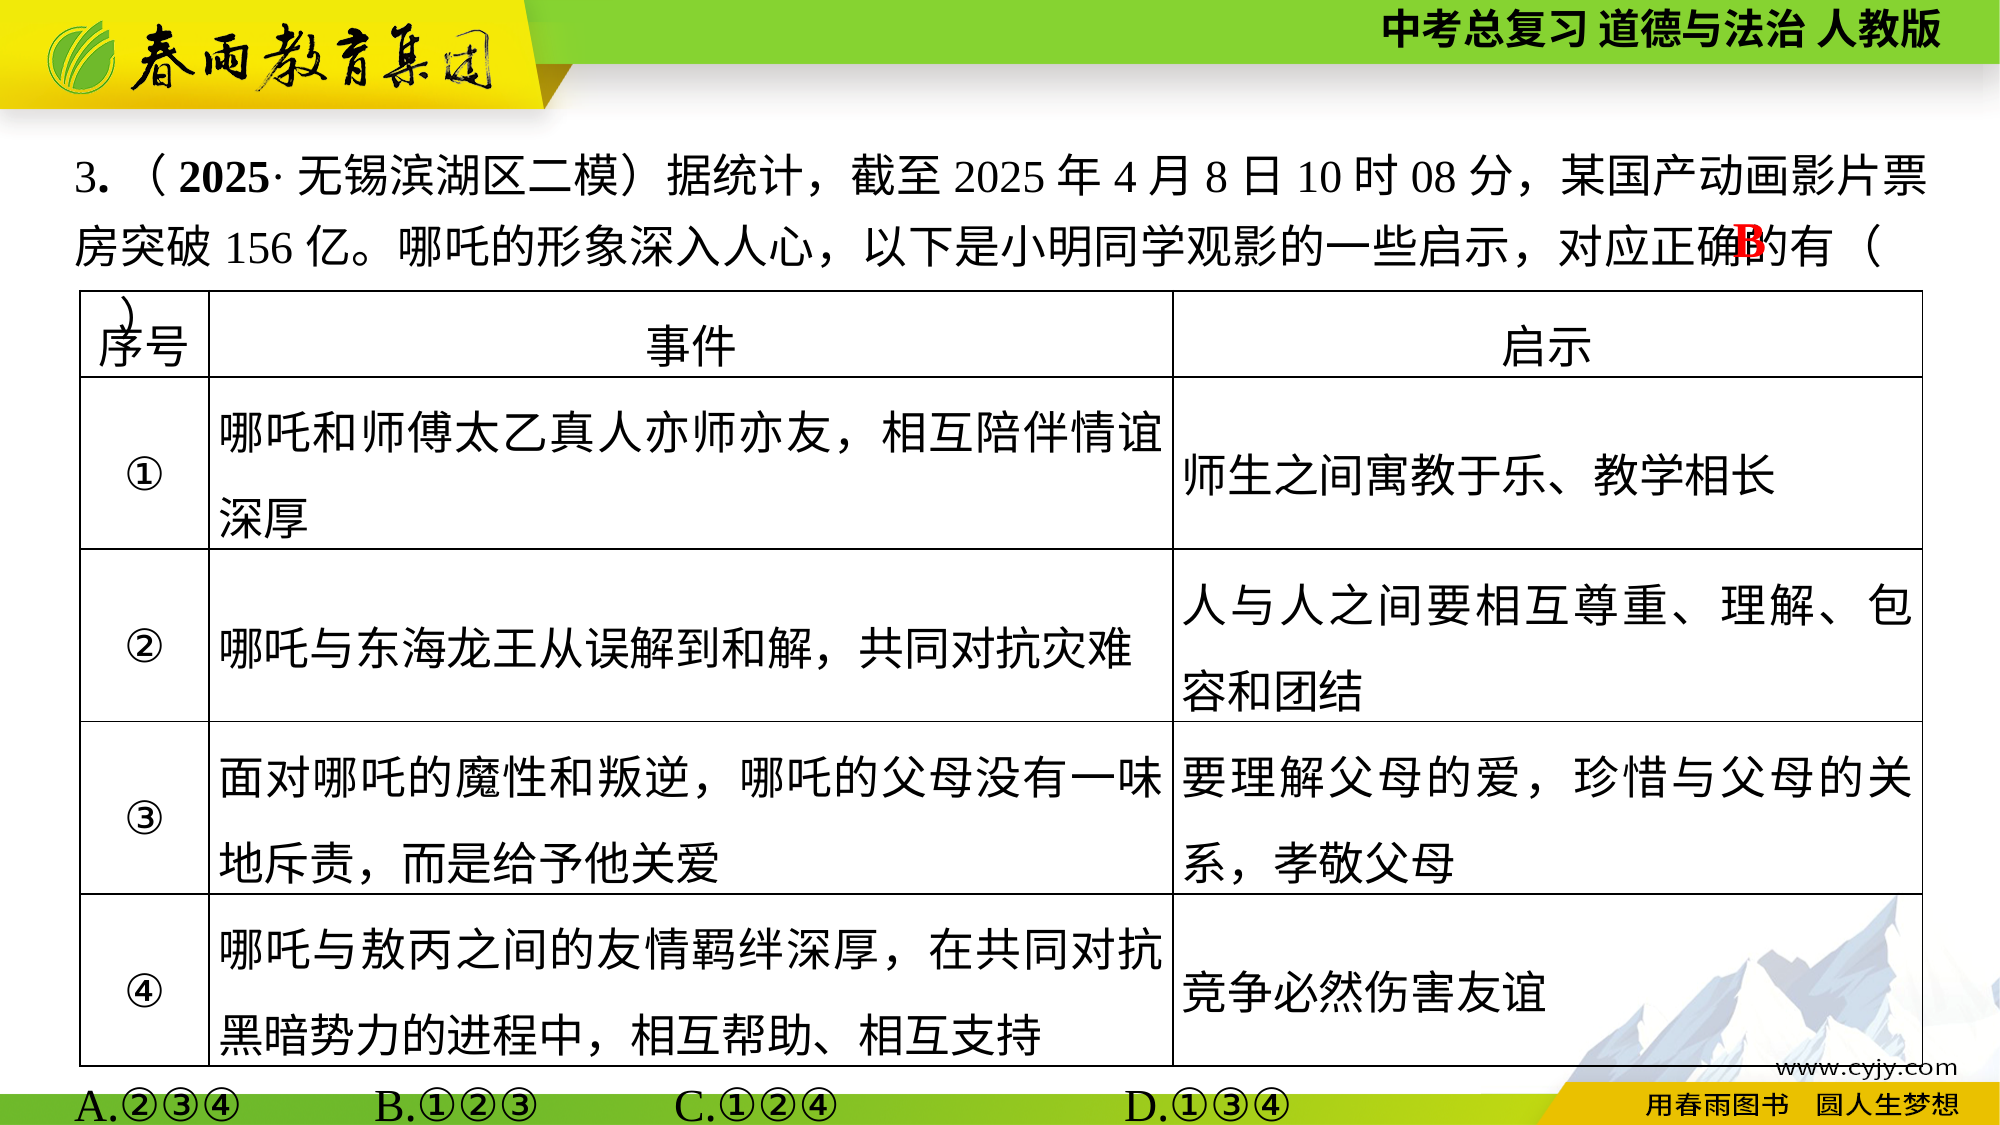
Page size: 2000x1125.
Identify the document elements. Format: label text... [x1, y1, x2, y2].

table_cell 哪吒与敖丙之间的友情羁绊深厚，在共同对抗黑暗势力的进程中，相互帮助、相互支持 [210, 895, 1172, 1065]
table_cell ② [81, 550, 208, 721]
table_cell 竞争必然伤害友谊 [1174, 895, 1922, 1065]
table_header 启示 [1174, 292, 1922, 376]
table_cell 要理解父母的爱，珍惜与父母的关系，孝敬父母 [1174, 722, 1922, 893]
picture [0, 0, 2000, 1125]
table_cell 师生之间寓教于乐、教学相长 [1174, 378, 1922, 548]
table_cell 哪吒与东海龙王从误解到和解，共同对抗灾难 [210, 550, 1172, 721]
text_box B [1718, 200, 1782, 276]
table_header 事件 [210, 292, 1172, 376]
table_cell ① [81, 378, 208, 548]
list 3.（2025·无锡滨湖区二模）据统计，截至2025年4月8日10时08分，某国产动画影片票房突破156亿。哪吒的形象深入人心，以下是小明同学观影的一些启示，对应正确的有（ ） A.②③④ B.①②③ C.①②④ D.①③④ [59, 122, 1944, 1077]
table_cell ③ [81, 722, 208, 893]
table_header 序号 [81, 292, 208, 376]
table_cell 人与人之间要相互尊重、理解、包容和团结 [1174, 550, 1922, 721]
table_cell 面对哪吒的魔性和叛逆，哪吒的父母没有一味地斥责，而是给予他关爱 [210, 722, 1172, 893]
table_cell 哪吒和师傅太乙真人亦师亦友，相互陪伴情谊深厚 [210, 378, 1172, 548]
table_cell ④ [81, 895, 208, 1065]
